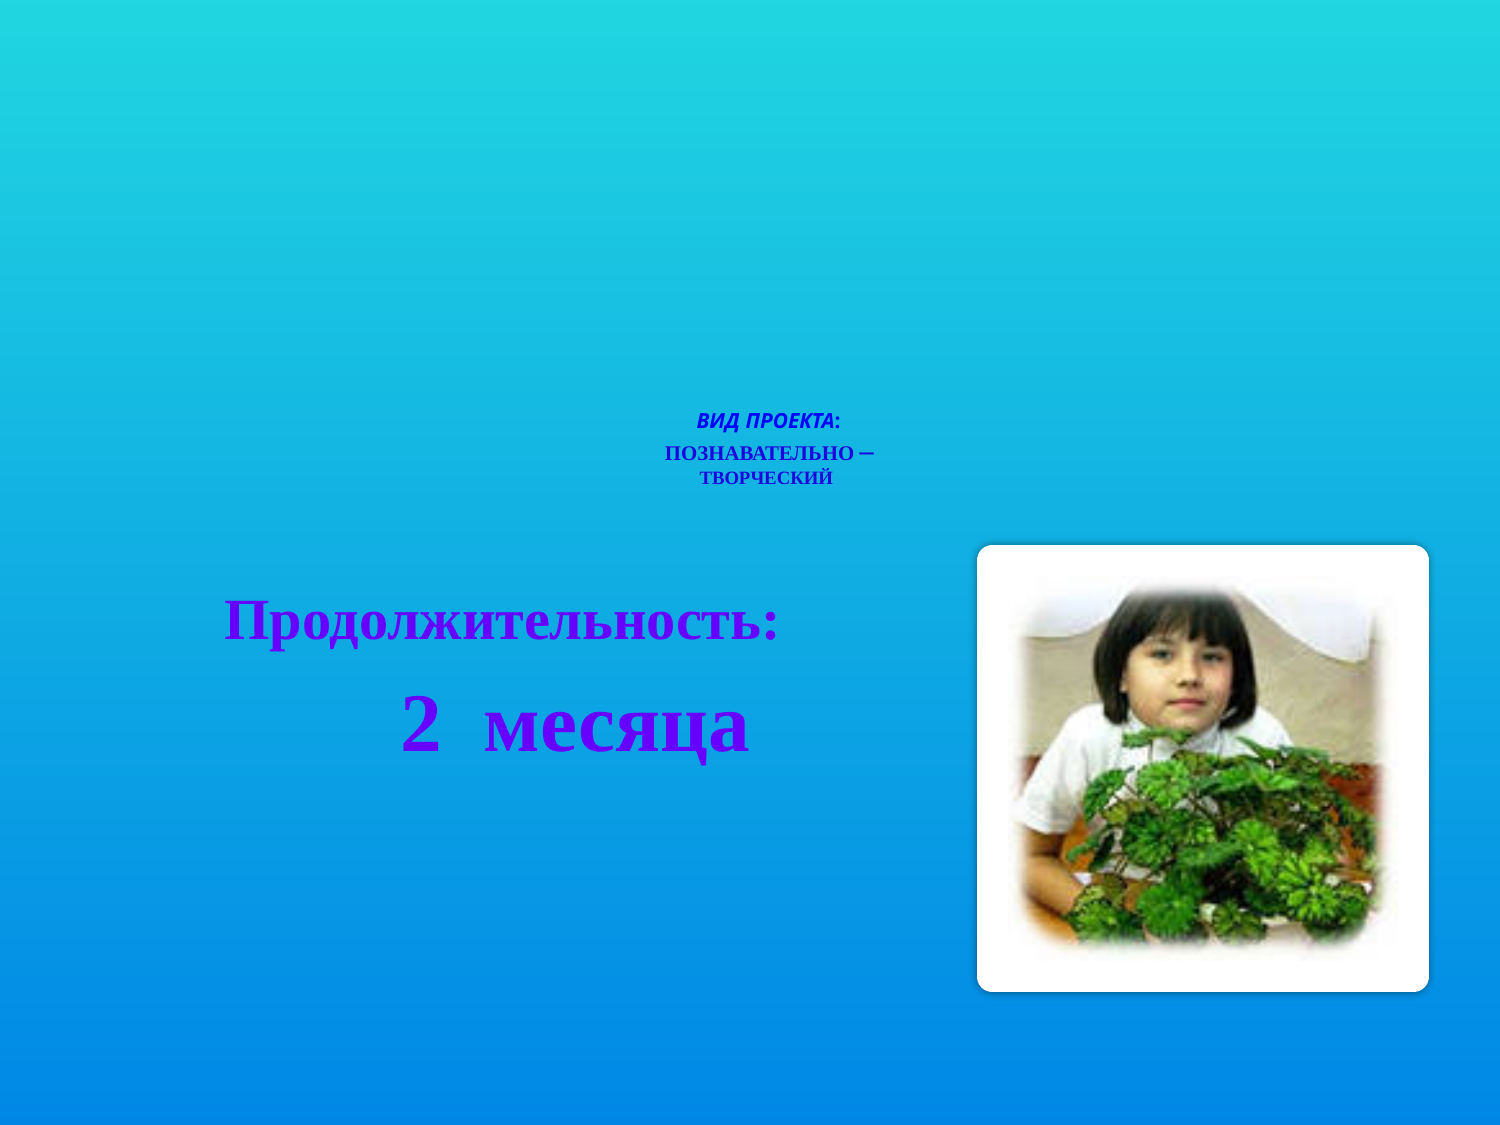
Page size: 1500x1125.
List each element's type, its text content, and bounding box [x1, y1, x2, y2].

subtitle Продолжительность: 2 месяца [35, 574, 971, 862]
title ВИД ПРОЕКТА: познавательно – ТВОРЧЕСКИЙ [93, 210, 1444, 511]
picture [1007, 575, 1398, 962]
